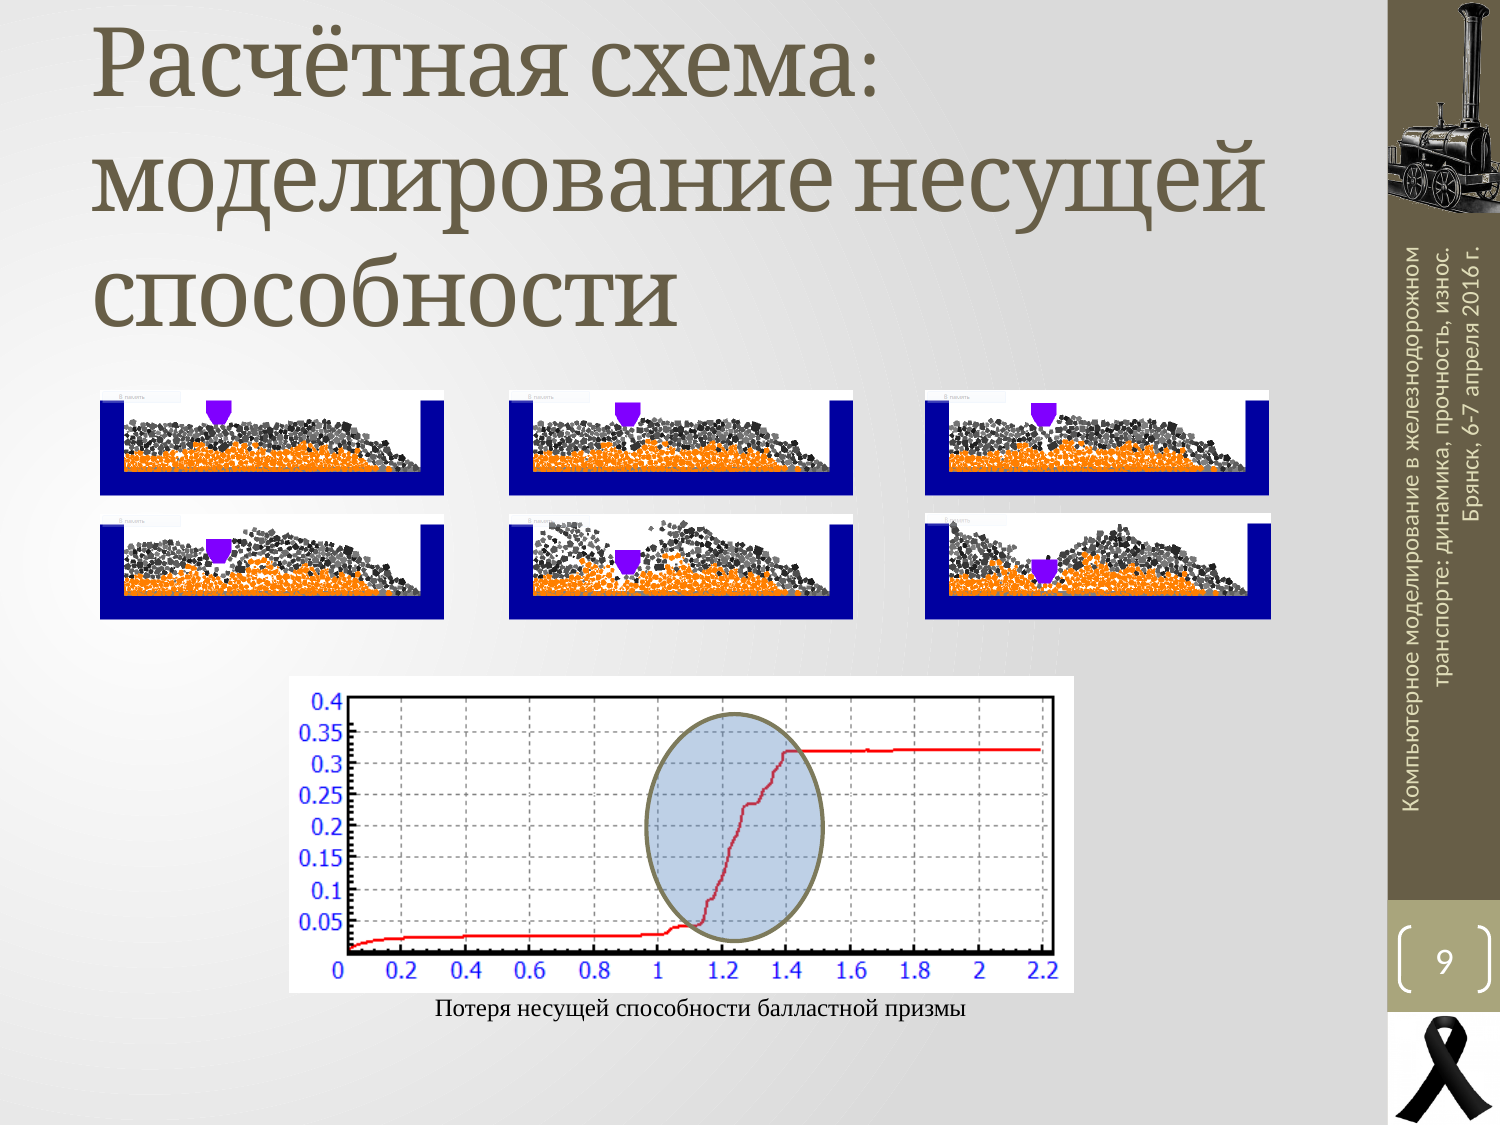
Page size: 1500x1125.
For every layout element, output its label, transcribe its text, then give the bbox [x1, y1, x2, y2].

title Расчётная схема: моделирование несущей способности [75, 79, 1340, 268]
picture [1387, 1012, 1500, 1125]
footer Компьютерное моделирование в железнодорожном транспорте: динамика, прочность, износ. Брянск, 6-7 апреля 2016 г. [1383, 231, 1495, 889]
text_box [288, 676, 1082, 1045]
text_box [99, 390, 1281, 628]
picture [1388, 0, 1500, 213]
slide_number 9 [1397, 925, 1492, 994]
